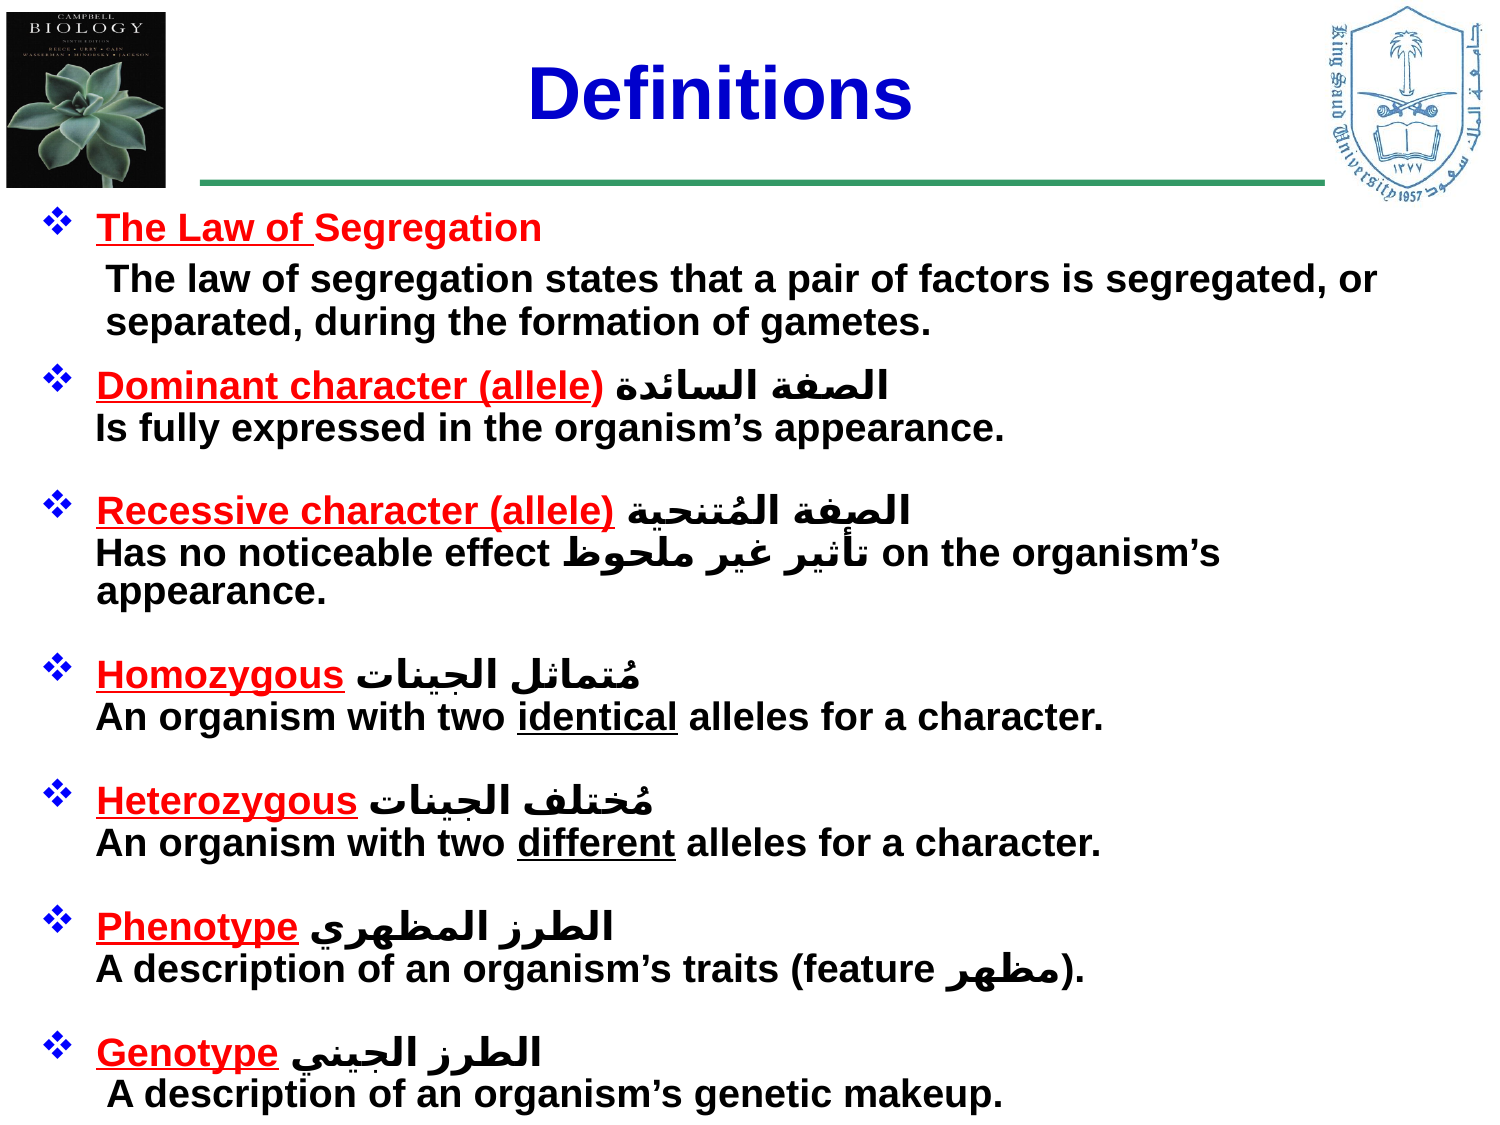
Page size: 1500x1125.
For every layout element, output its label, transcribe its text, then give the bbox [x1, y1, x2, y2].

list The Law of Segregation The law of segregation states that a pair of factors is segregated, or separated, during the formation of gametes. Dominant character (allele) الصفة السائدة Is fully expressed in the organism’s appearance. Recessive character (allele) الصفة المُتنحية Has no noticeable effect تأثير غير ملحوظ on the organism’s appearance. Homozygous مُتماثل الجينات An organism with two identical alleles for a character. Heterozygous مُختلف الجينات An organism with two different alleles for a character. Phenotype الطرز المظهري A description of an organism’s traits (feature مظهر). Genotype الطرز الجيني A description of an organism’s genetic makeup. [24, 216, 1463, 1124]
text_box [5, 0, 1488, 209]
